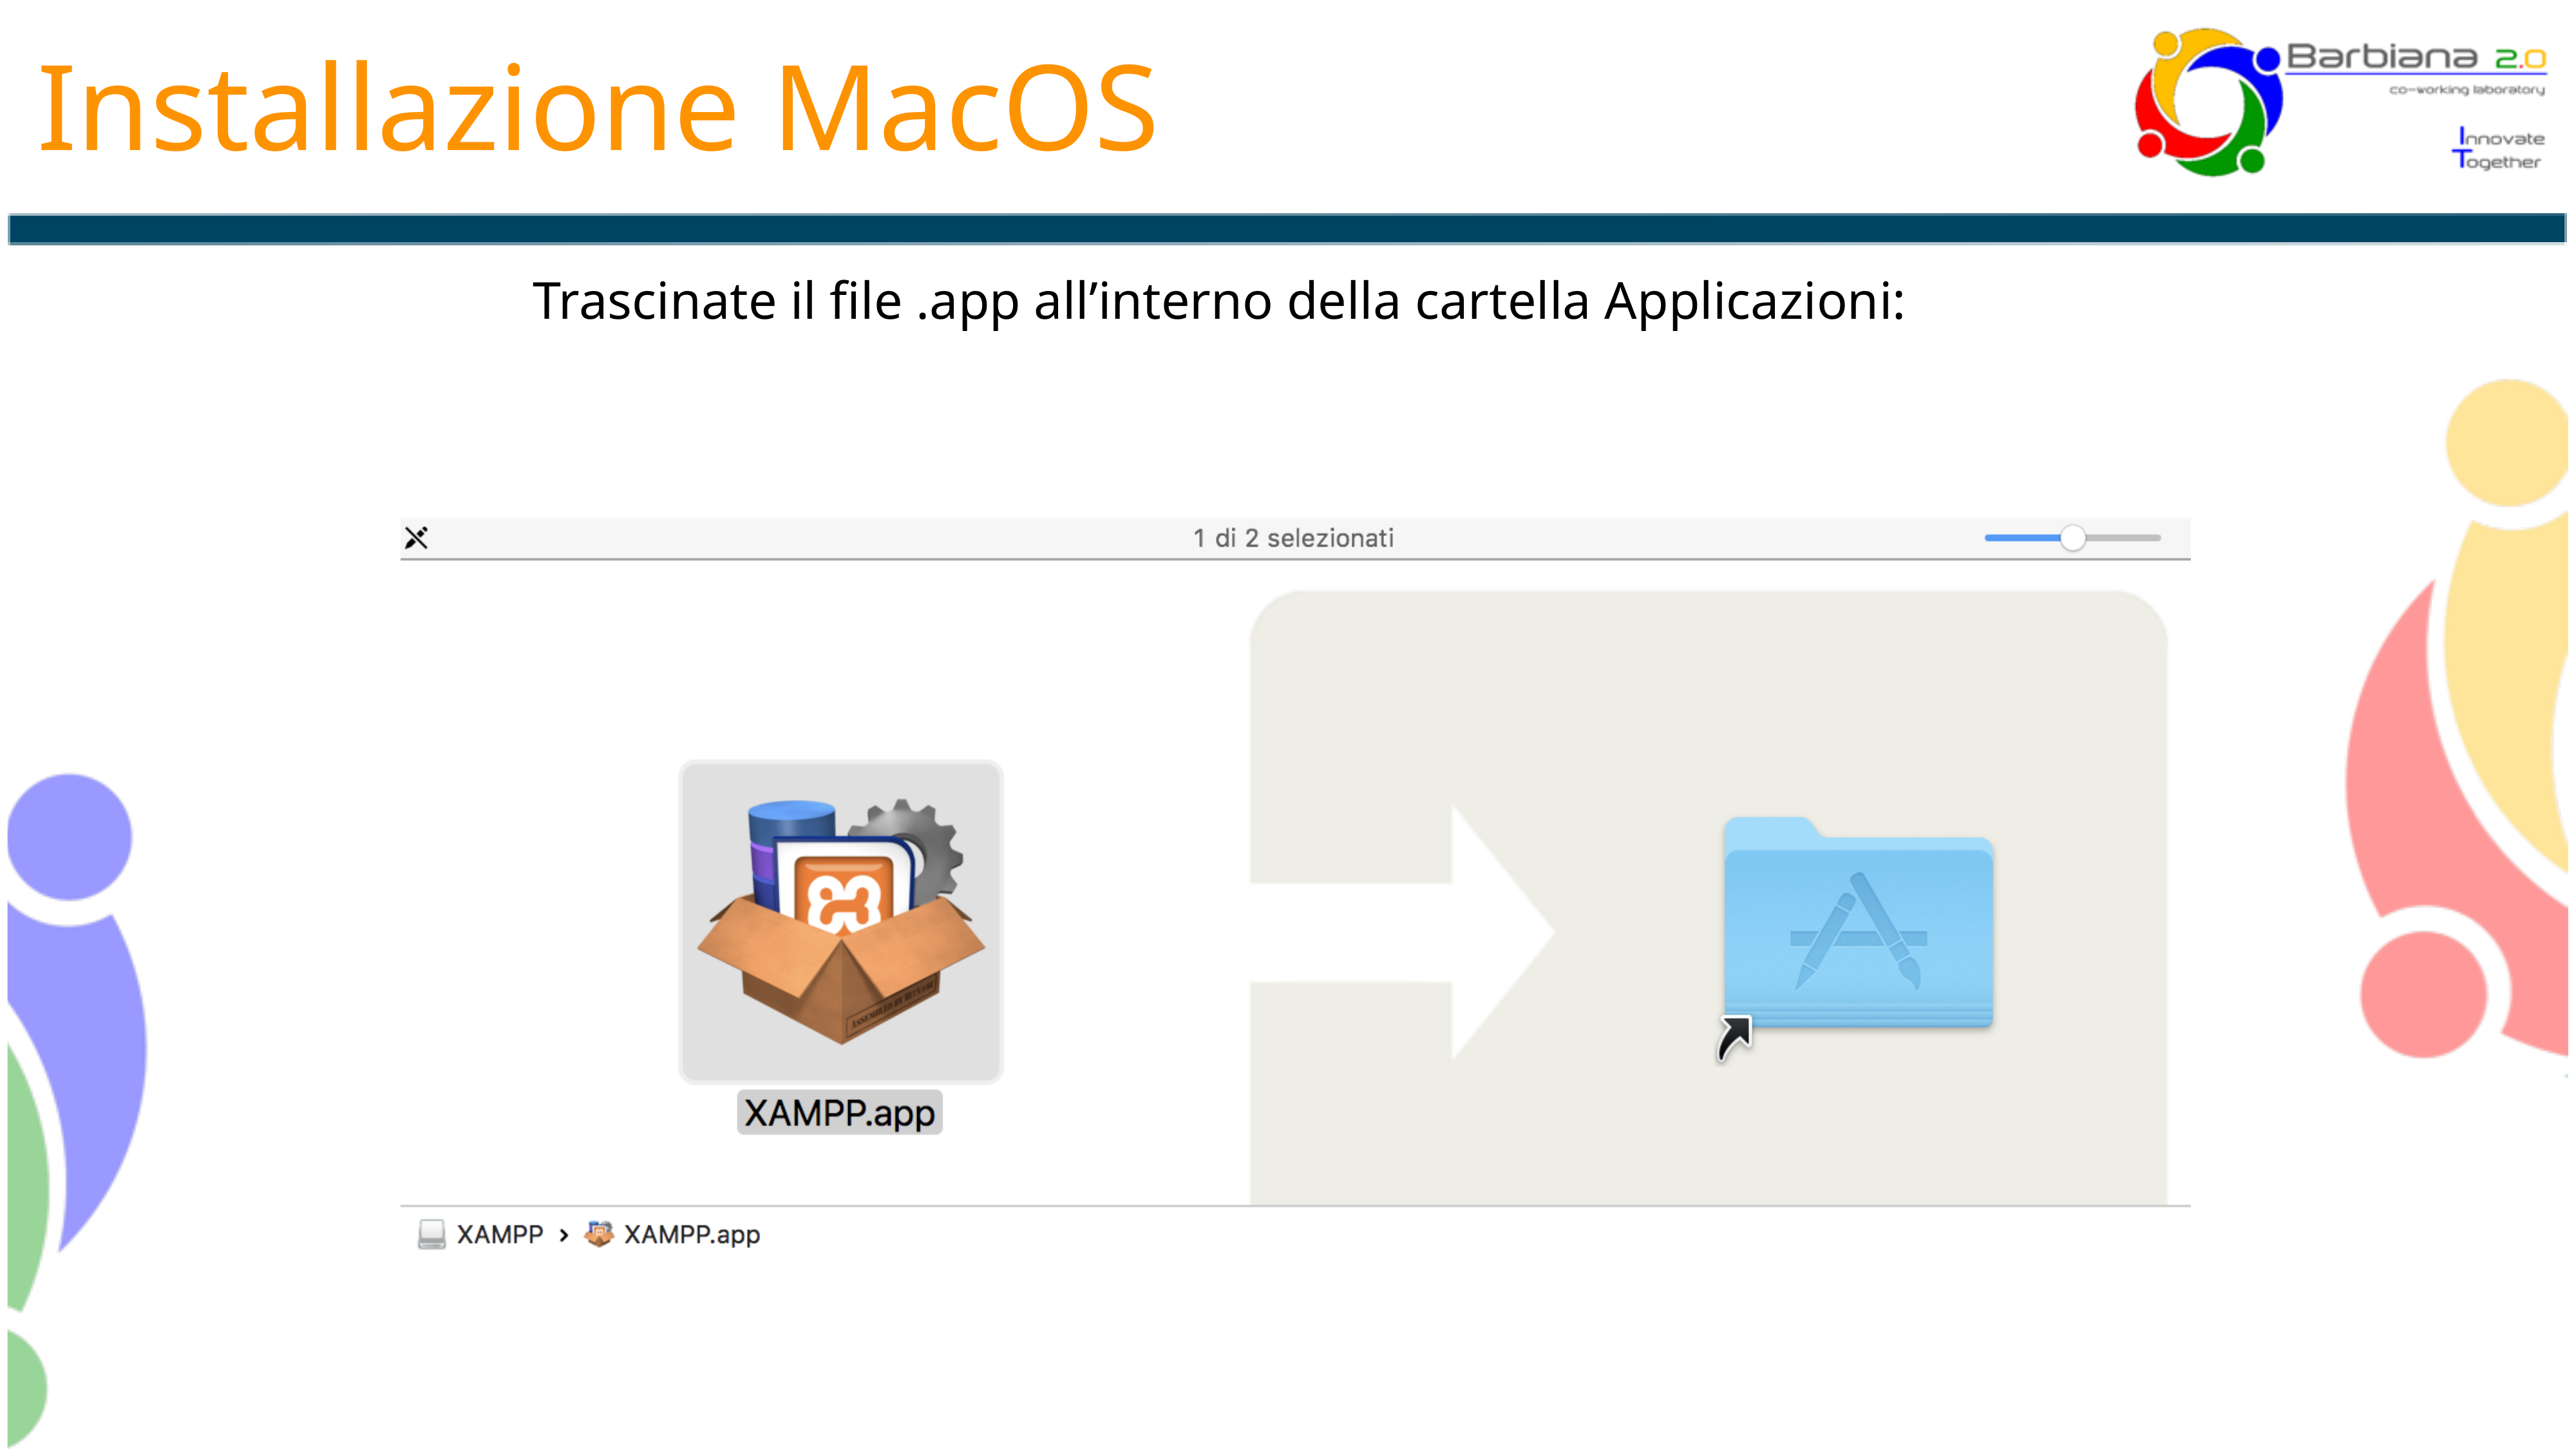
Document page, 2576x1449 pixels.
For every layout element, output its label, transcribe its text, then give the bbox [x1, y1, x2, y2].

picture [400, 364, 2568, 1258]
picture [2121, 9, 2568, 196]
picture [8, 213, 2576, 245]
picture [7, 645, 158, 1449]
text_box Trascinate il file .app all’interno della cartella Applicazioni: [61, 263, 2392, 335]
title Installazione MacOS [31, 25, 2111, 180]
